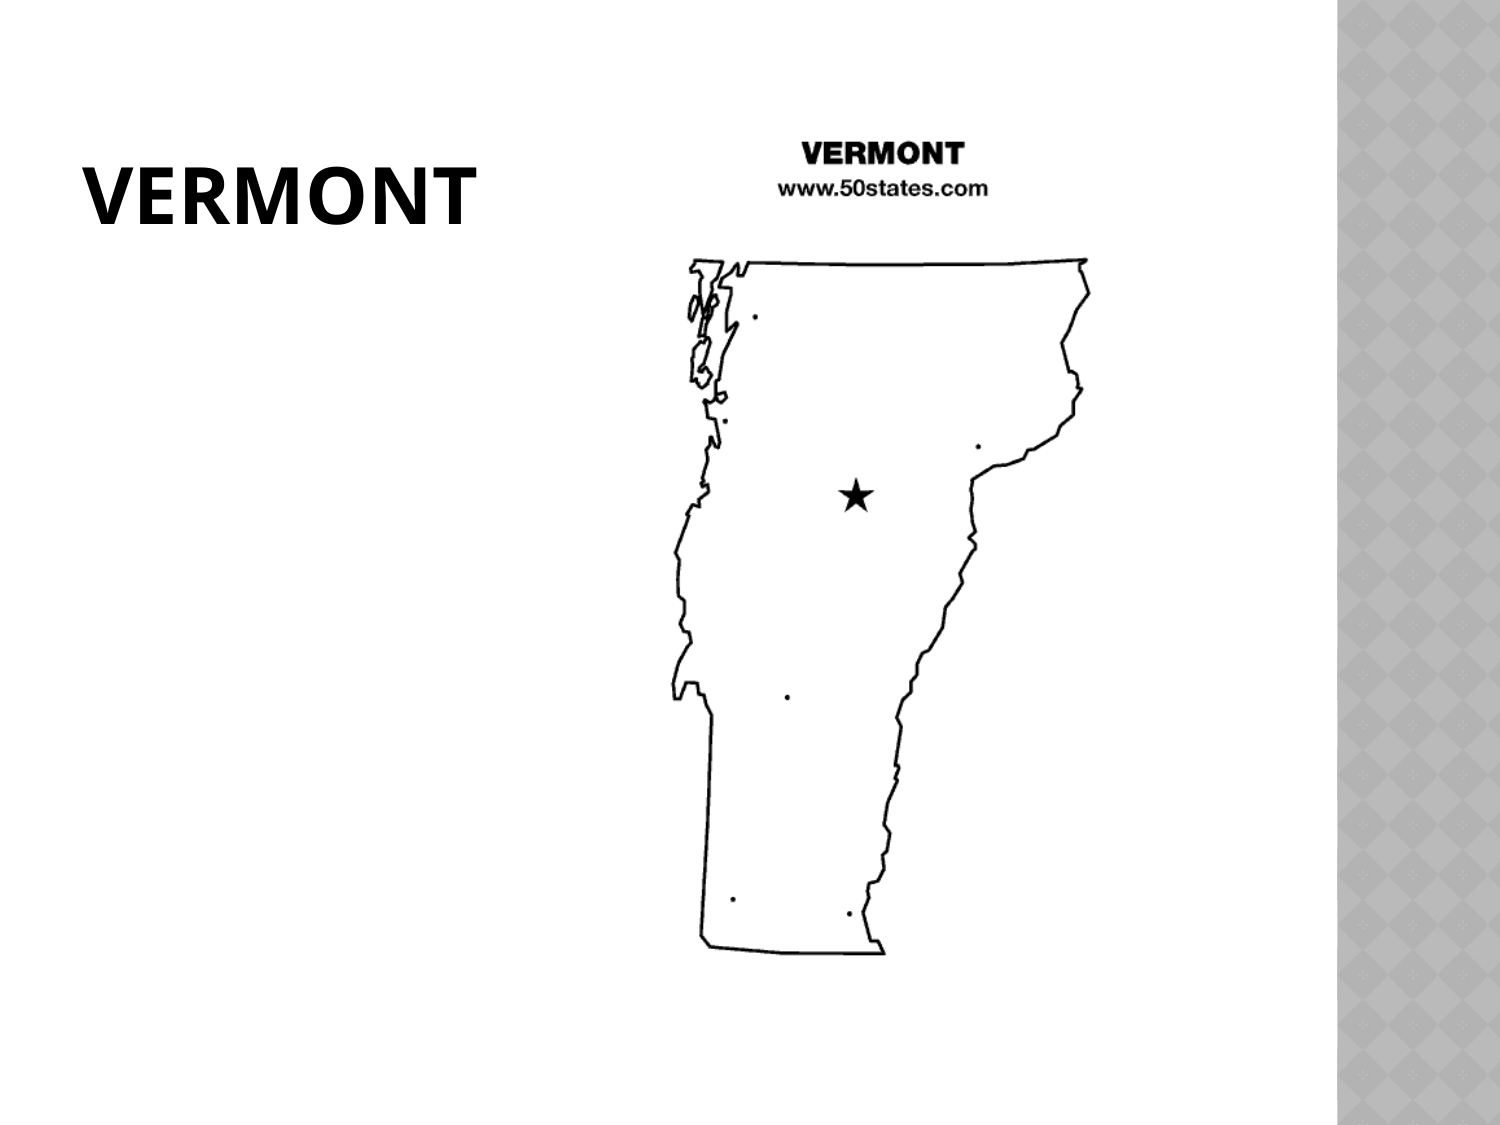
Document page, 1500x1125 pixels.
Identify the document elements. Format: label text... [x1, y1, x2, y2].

picture [486, 24, 1280, 1051]
title Vermont [75, 52, 481, 240]
